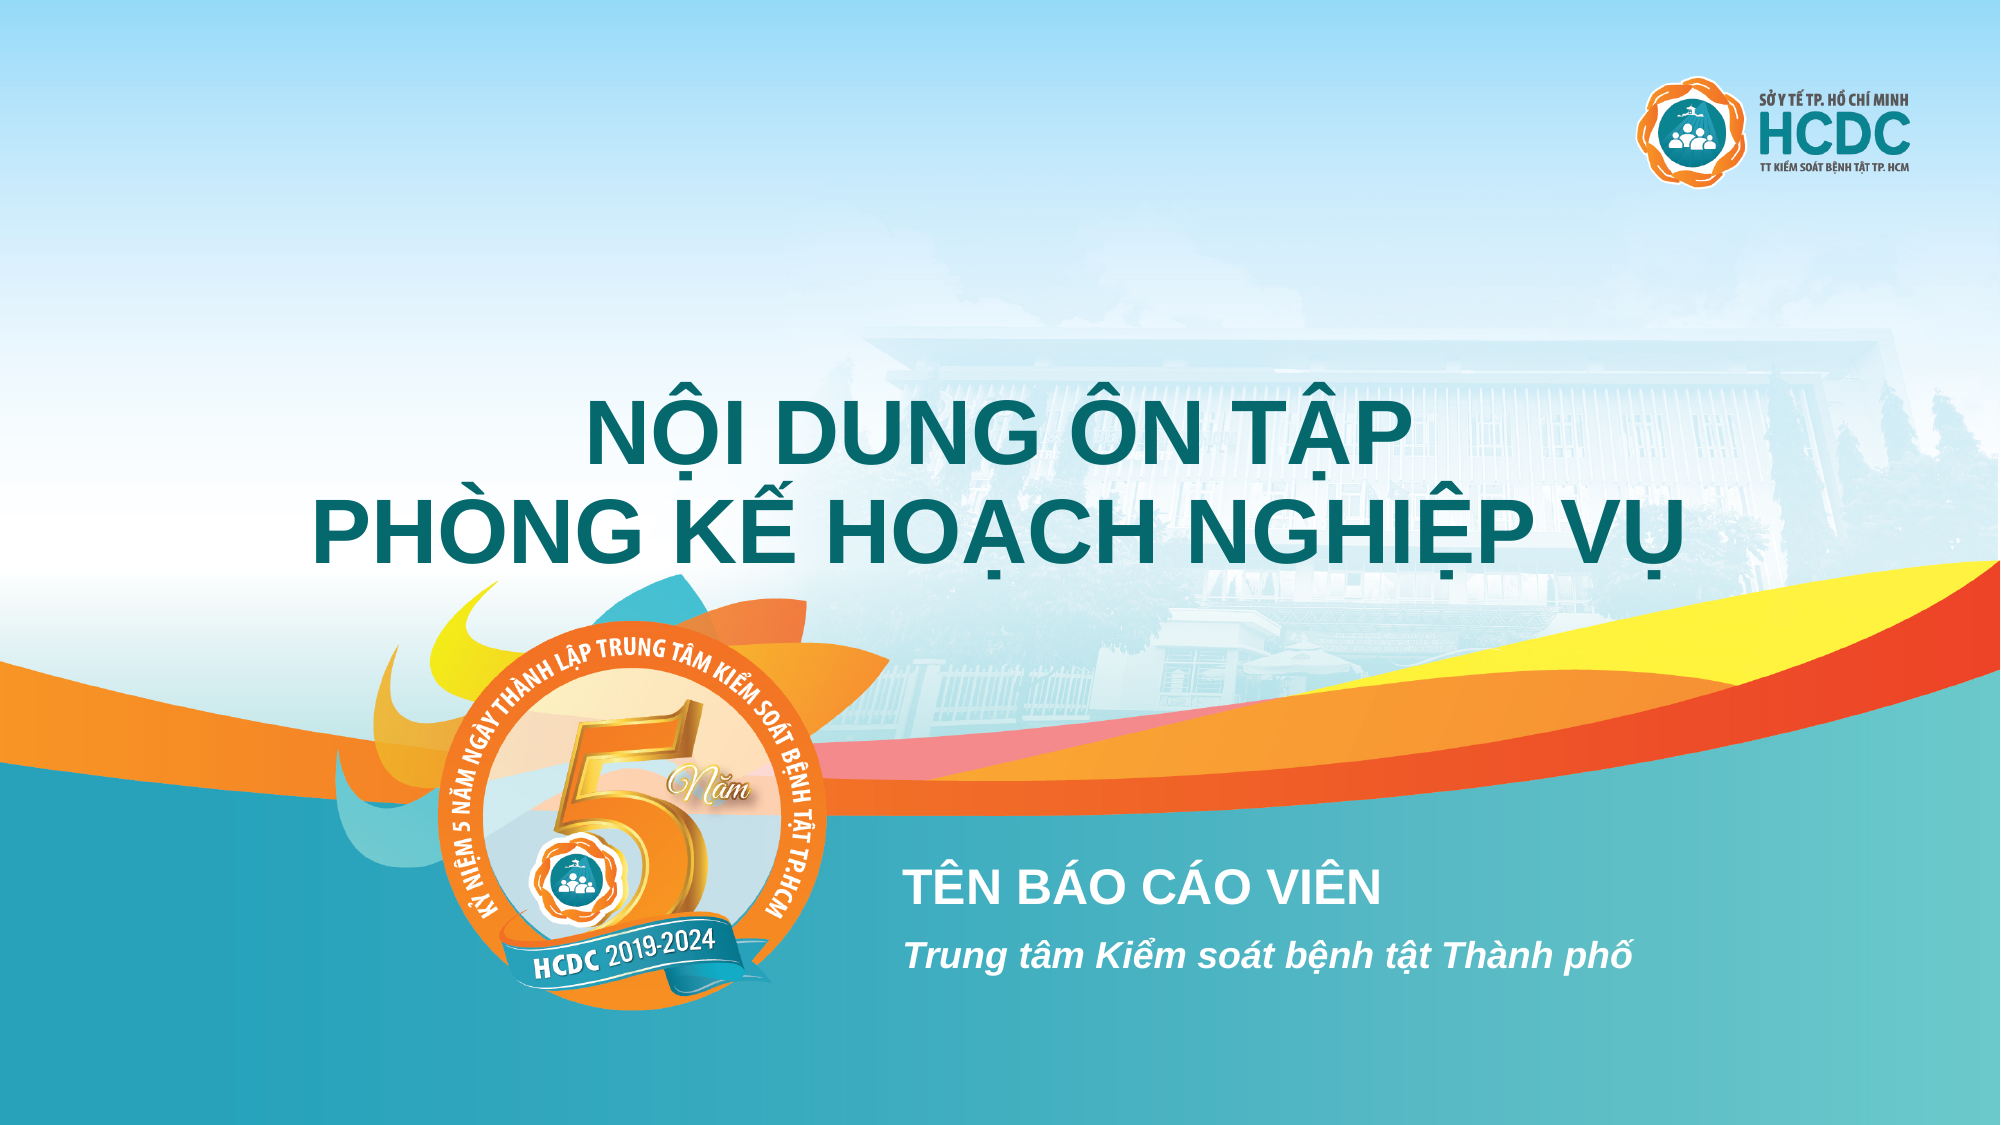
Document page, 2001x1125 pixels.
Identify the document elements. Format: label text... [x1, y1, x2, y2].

title NỘI DUNG ÔN TẬP PHÒNG KẾ HOẠCH NGHIỆP VỤ [249, 220, 1750, 592]
picture [0, 0, 2001, 1125]
subtitle TÊN BÁO CÁO VIÊN Trung tâm Kiểm soát bệnh tật Thành phố [887, 853, 2000, 1125]
